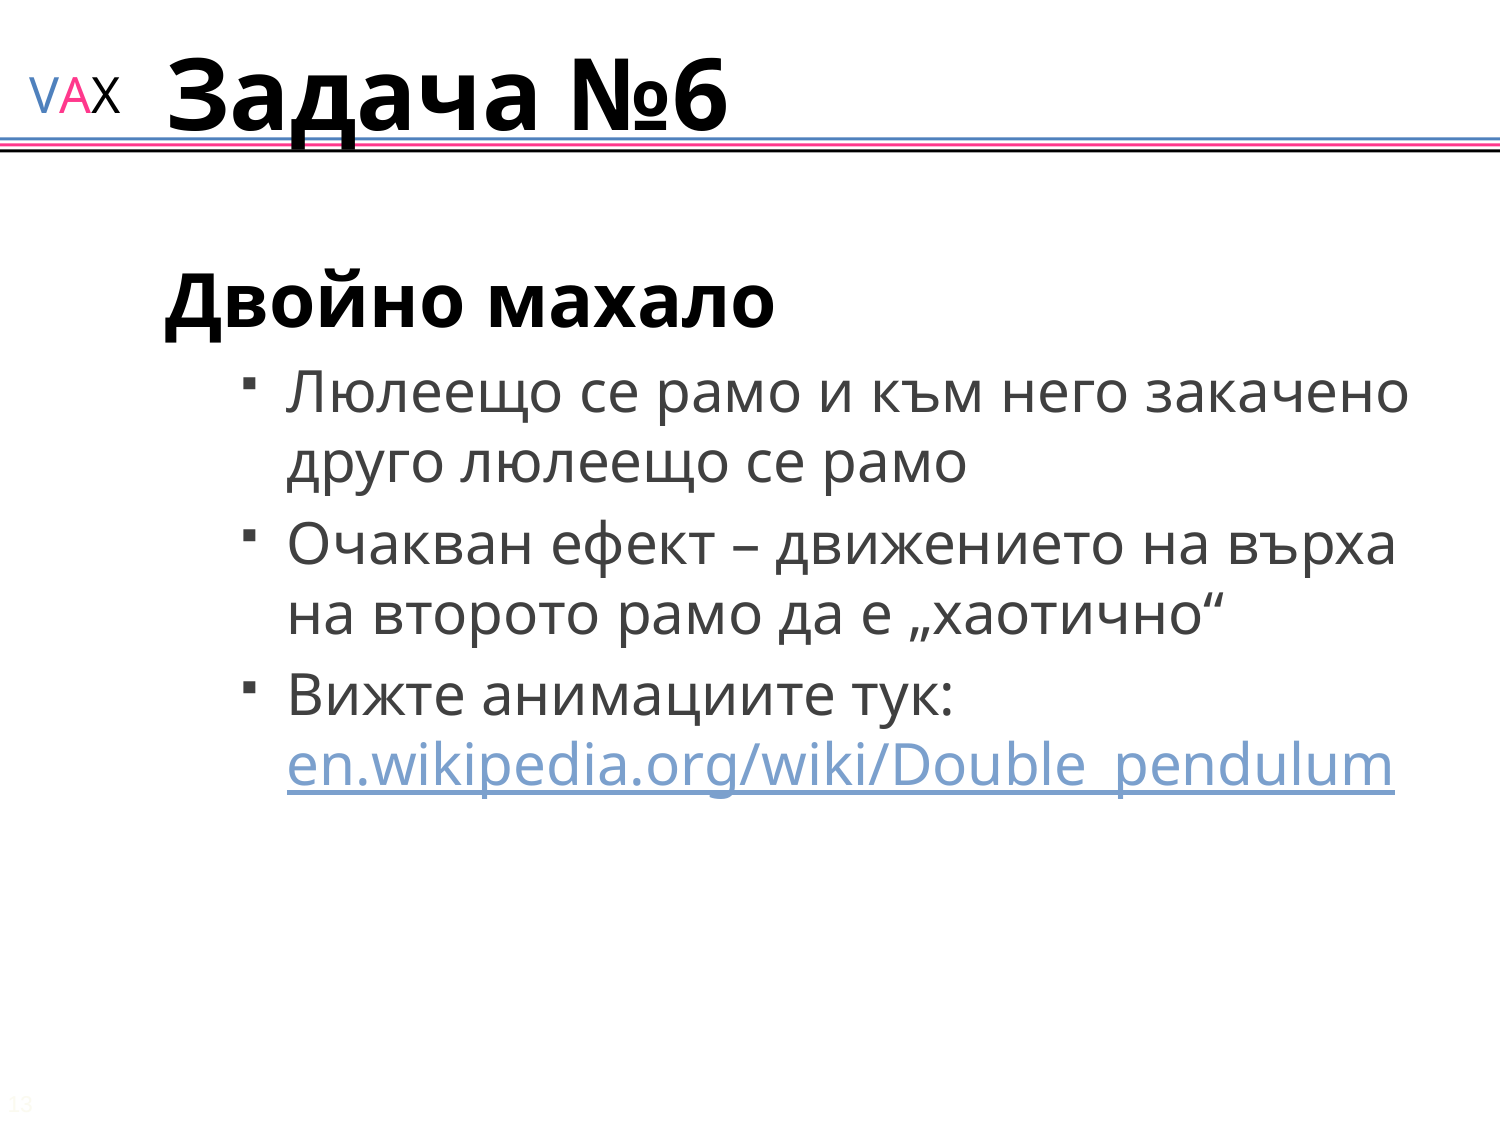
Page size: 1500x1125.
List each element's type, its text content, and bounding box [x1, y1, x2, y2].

title Задача №6 [0, 37, 1500, 144]
list Двойно махало Люлеещо се рамо и към него закачено друго люлеещо се рамо Очакван ефект – движението на върха на второто рамо да е „хаотично“ Вижте анимациите тук: en.wikipedia.org/wiki/Double_pendulum [150, 200, 1488, 1113]
